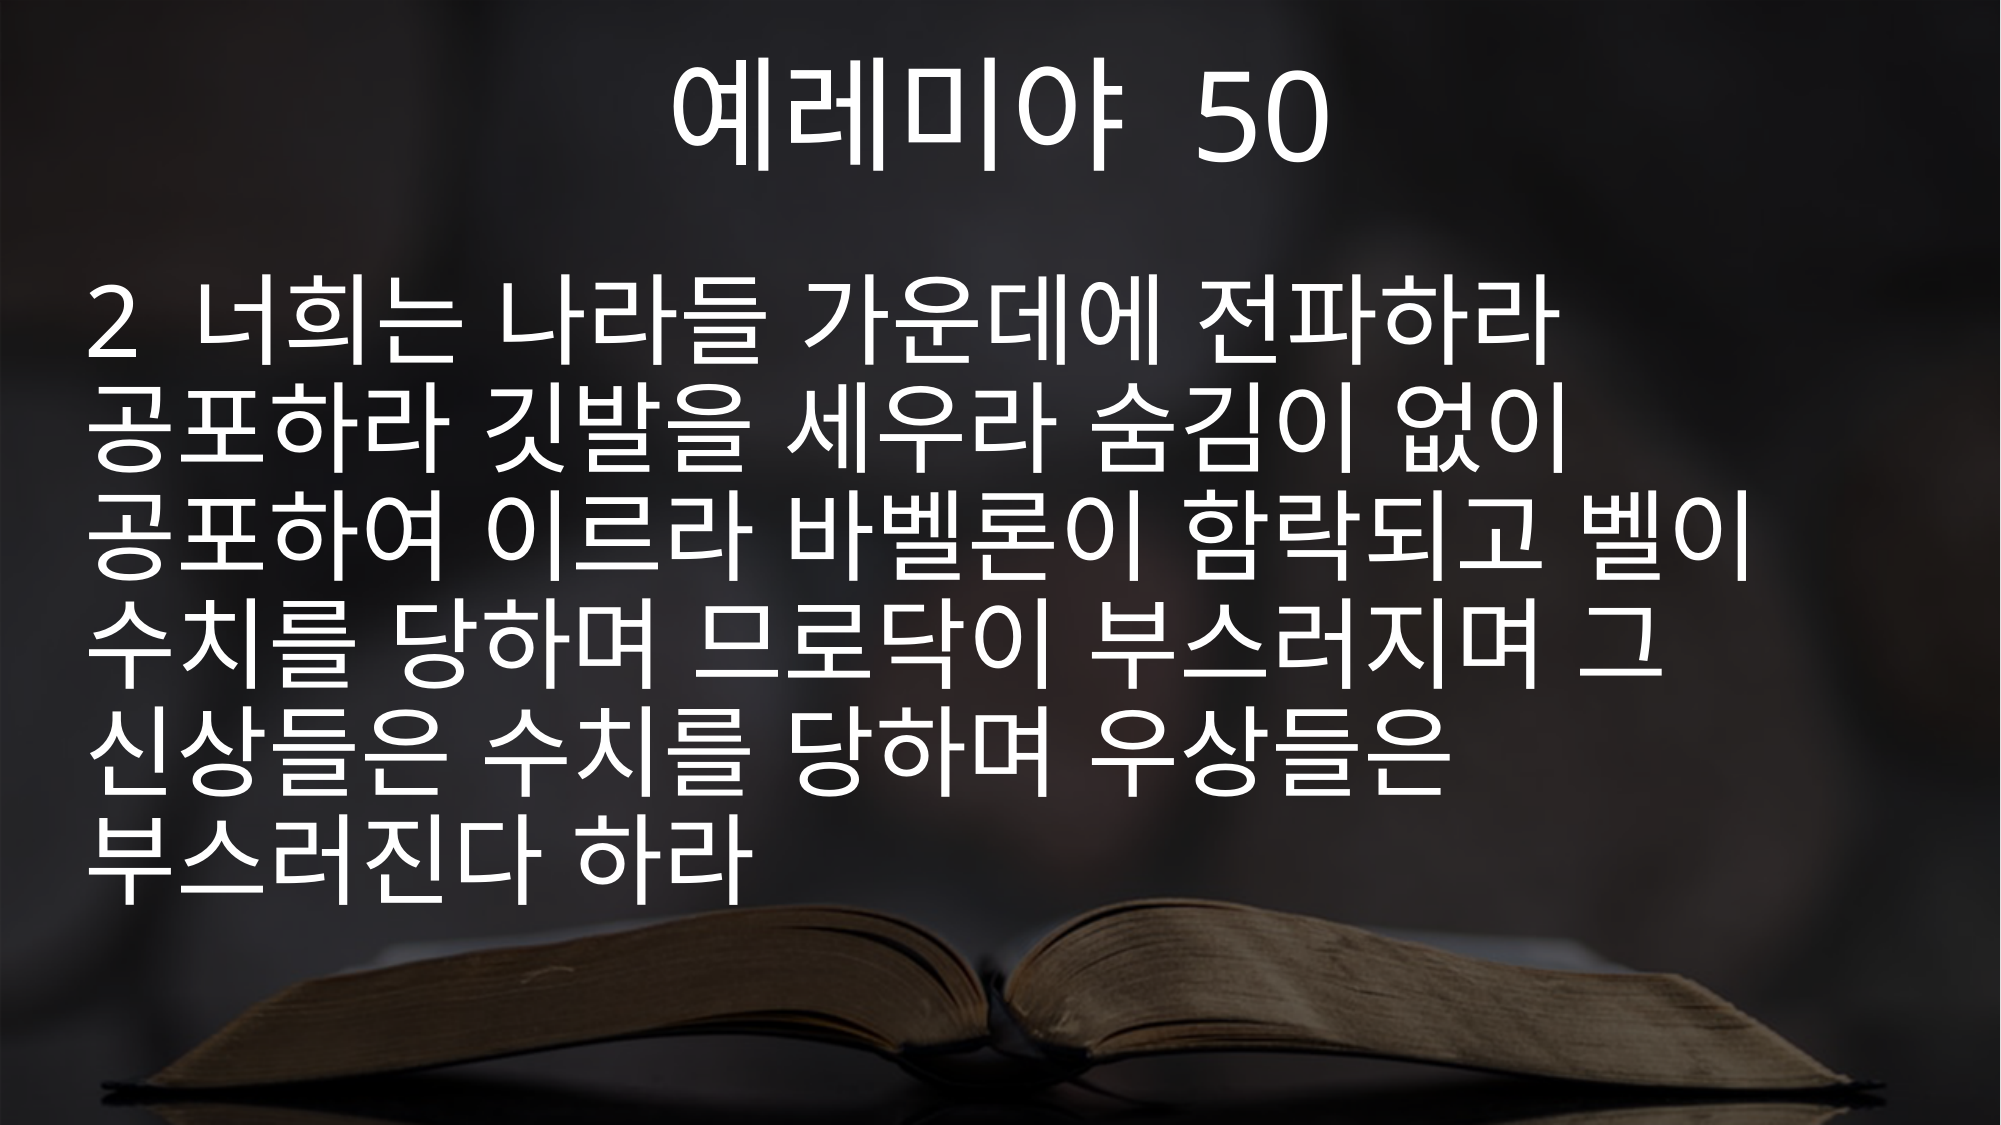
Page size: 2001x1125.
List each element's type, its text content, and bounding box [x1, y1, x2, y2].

picture [0, 0, 2001, 1125]
footer 예레미야 50 [0, 32, 2000, 192]
list 2 너희는 나라들 가운데에 전파하라 공포하라 깃발을 세우라 숨김이 없이 공포하여 이르라 바벨론이 함락되고 벨이 수치를 당하며 므로닥이 부스러지며 그 신상들은 수치를 당하며 우상들은 부스러진다 하라 [69, 263, 1953, 423]
